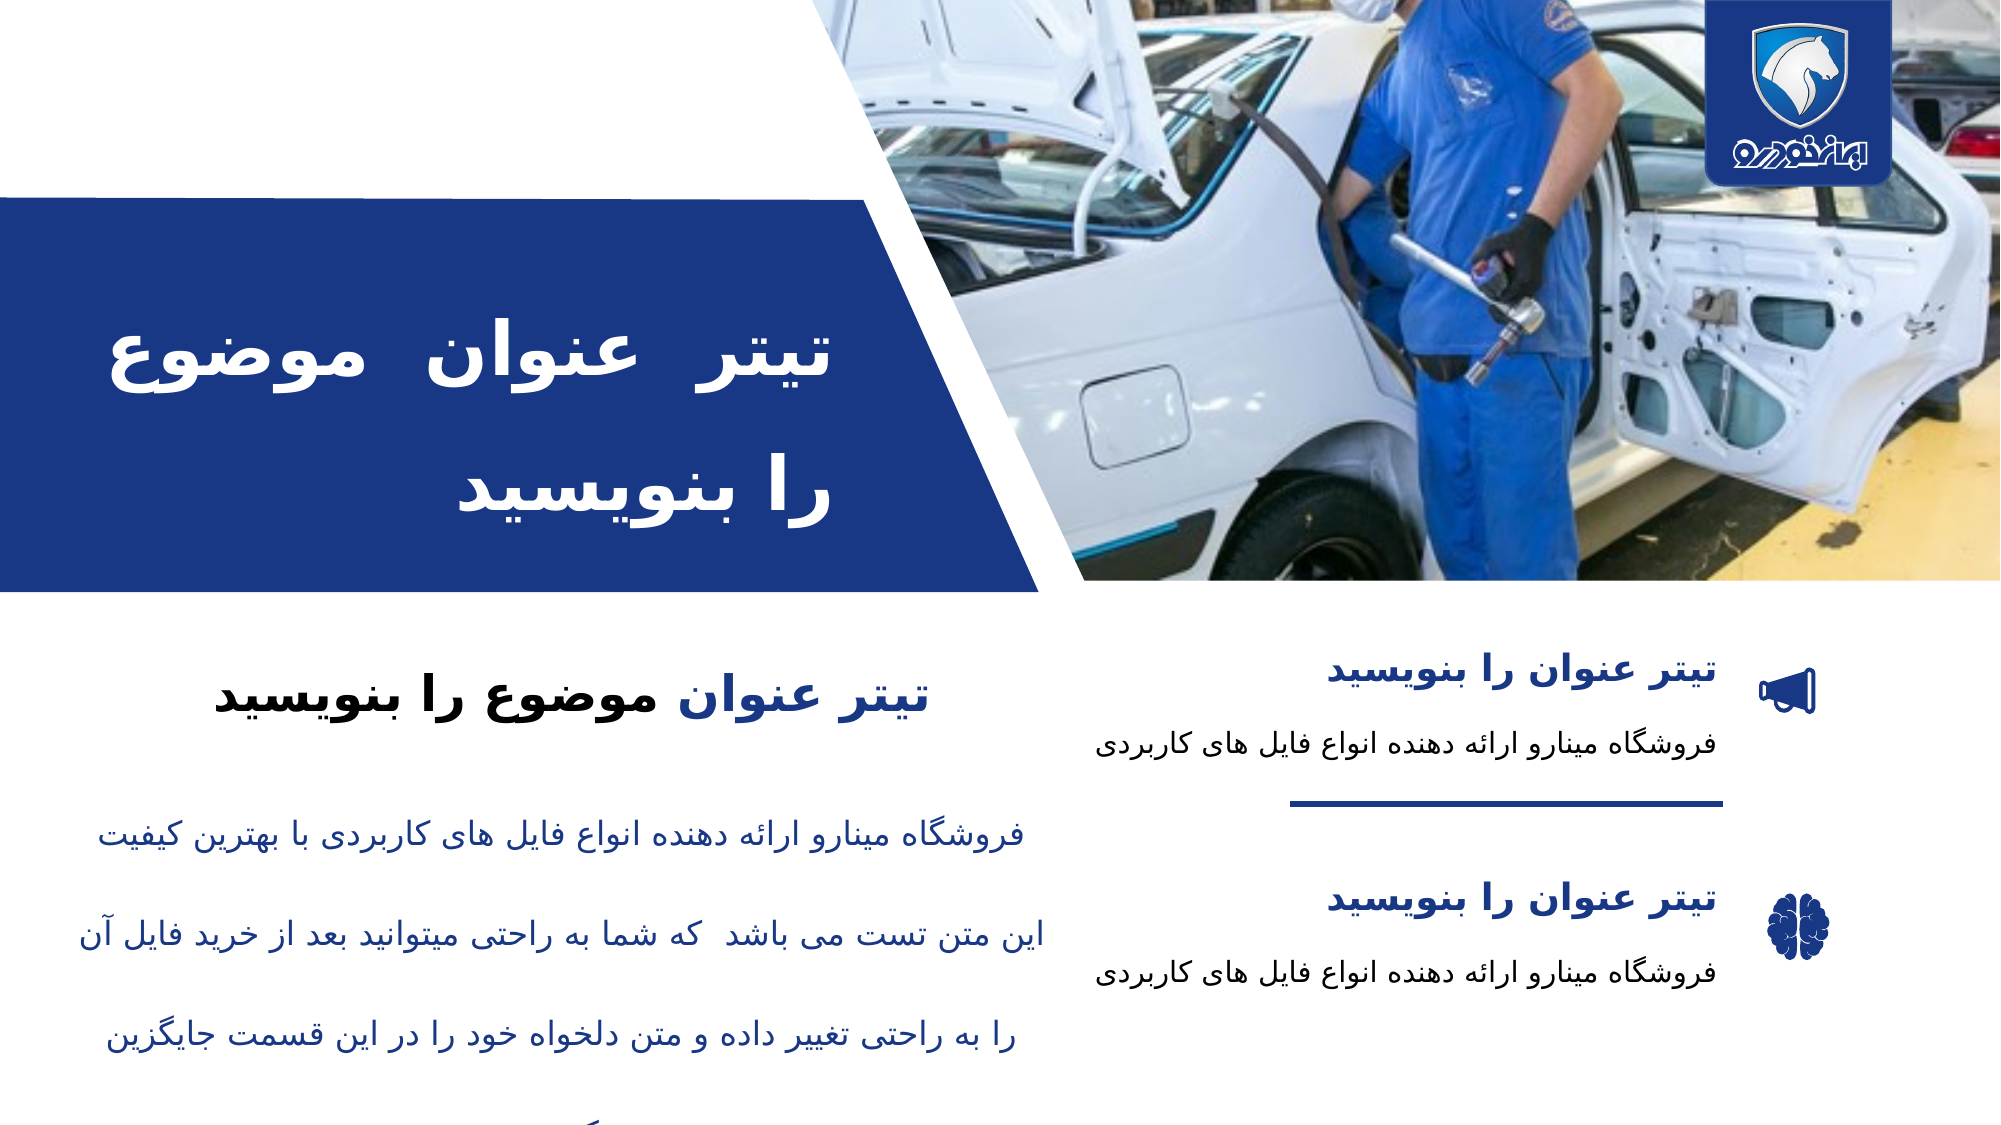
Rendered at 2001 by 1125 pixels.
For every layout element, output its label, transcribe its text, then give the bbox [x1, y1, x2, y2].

text_box تیتر عنوان موضوع را بنویسید [61, 248, 811, 534]
text_box [1767, 893, 1798, 961]
text_box [1759, 667, 1816, 715]
text_box [1799, 893, 1830, 961]
text_box [0, 196, 1041, 594]
picture [811, 0, 2000, 581]
text_box تیتر عنوان را بنویسید فروشگاه مینارو ارائه دهنده انواع فایل های کاربردی [1079, 591, 1733, 767]
text_box فروشگاه مینارو ارائه دهنده انواع فایل های کاربردی با بهترین کیفیت این متن تست می باشد که شما به راحتی میتوانید بعد از خرید فایل آن را به راحتی تغییر داده و متن دلخواه خود را در این قسمت جایگزین کنید. [61, 745, 1062, 1125]
text_box تیتر عنوان موضوع را بنویسید [144, 654, 1000, 730]
text_box تیتر عنوان را بنویسید فروشگاه مینارو ارائه دهنده انواع فایل های کاربردی [1079, 820, 1733, 996]
